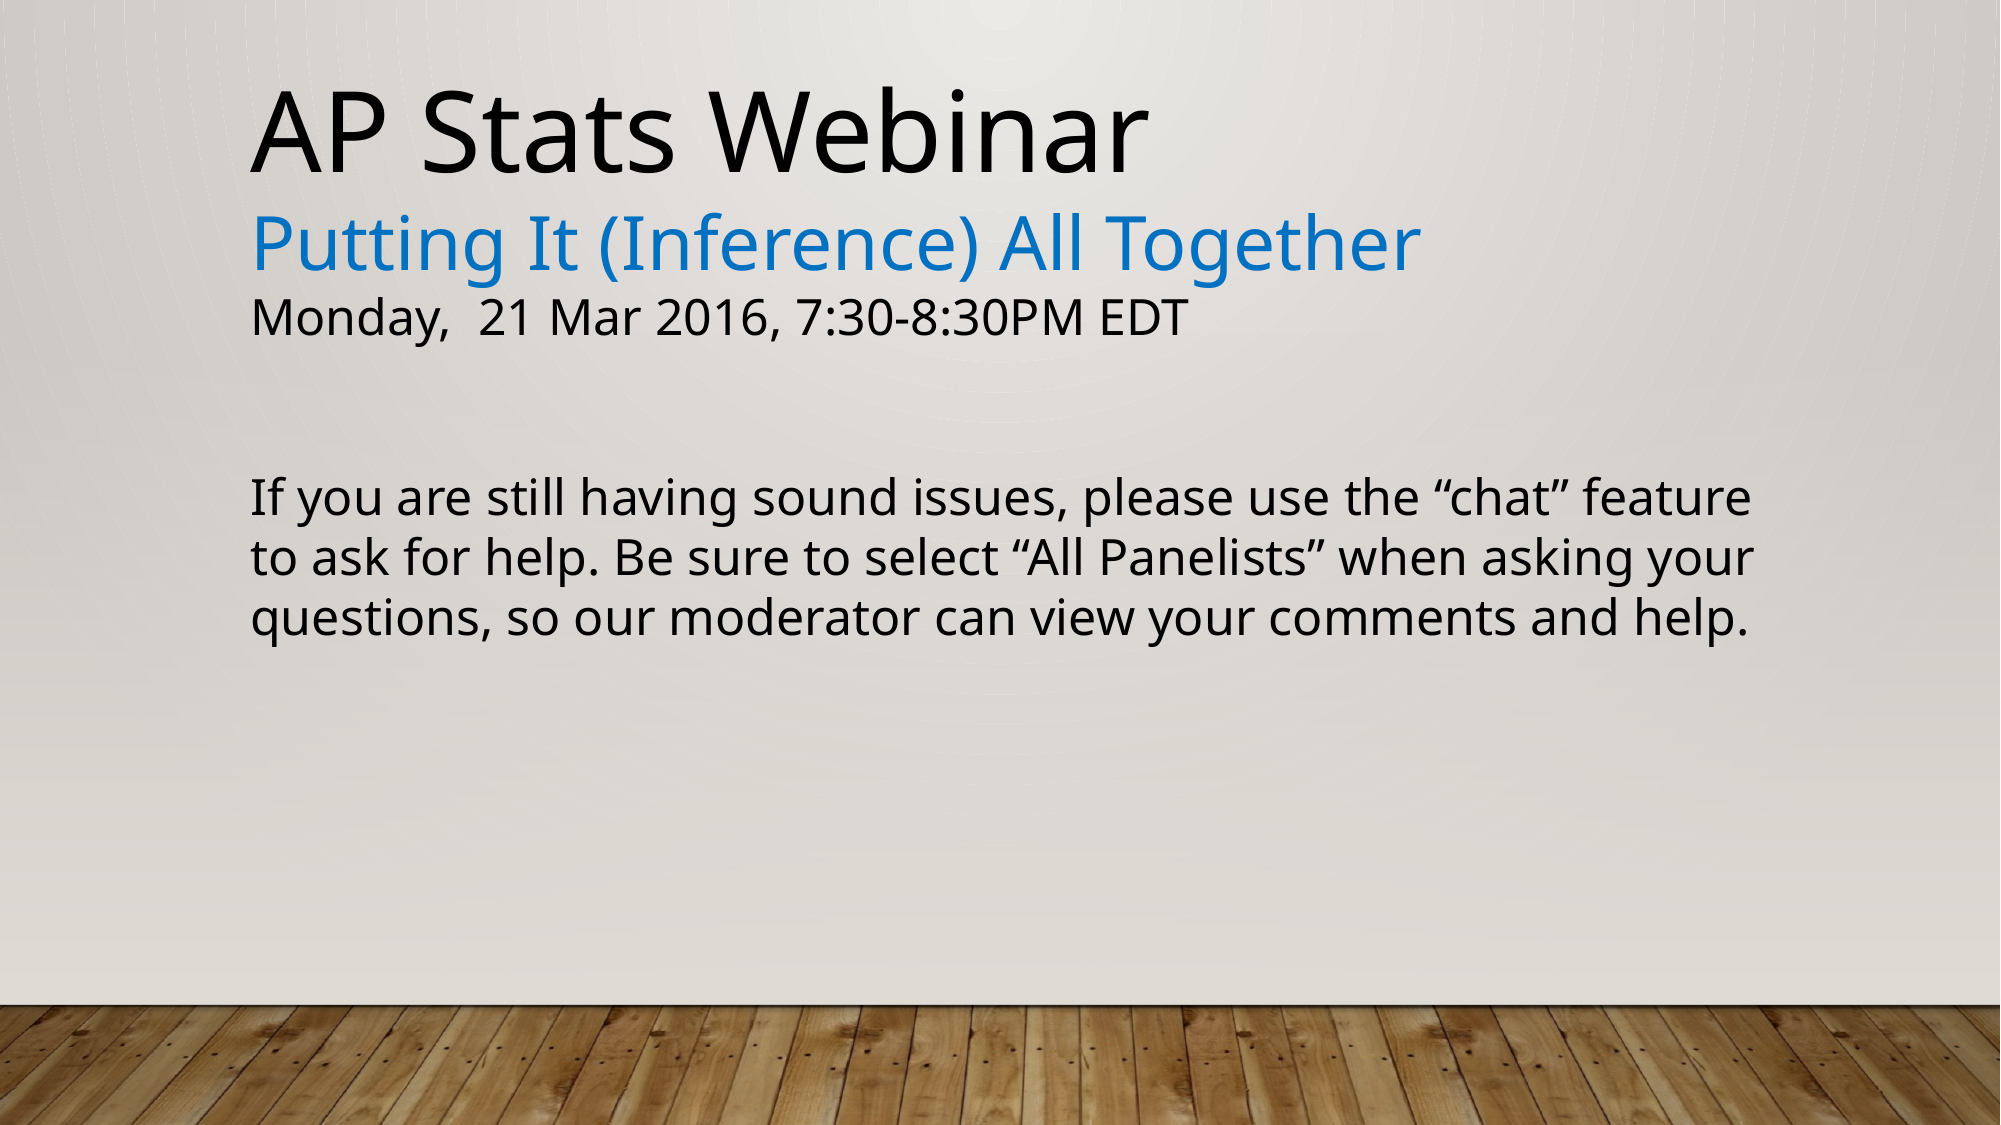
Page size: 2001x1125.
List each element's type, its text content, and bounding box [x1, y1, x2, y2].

picture [0, 1005, 2000, 1125]
text_box AP Stats Webinar Putting It (Inference) All Together Monday, 21 Mar 2016, 7:30-8:30PM EDT If you are still having sound issues, please use the “chat” feature to ask for help. Be sure to select “All Panelists” when asking your questions, so our moderator can view your comments and help. [235, 52, 1776, 653]
